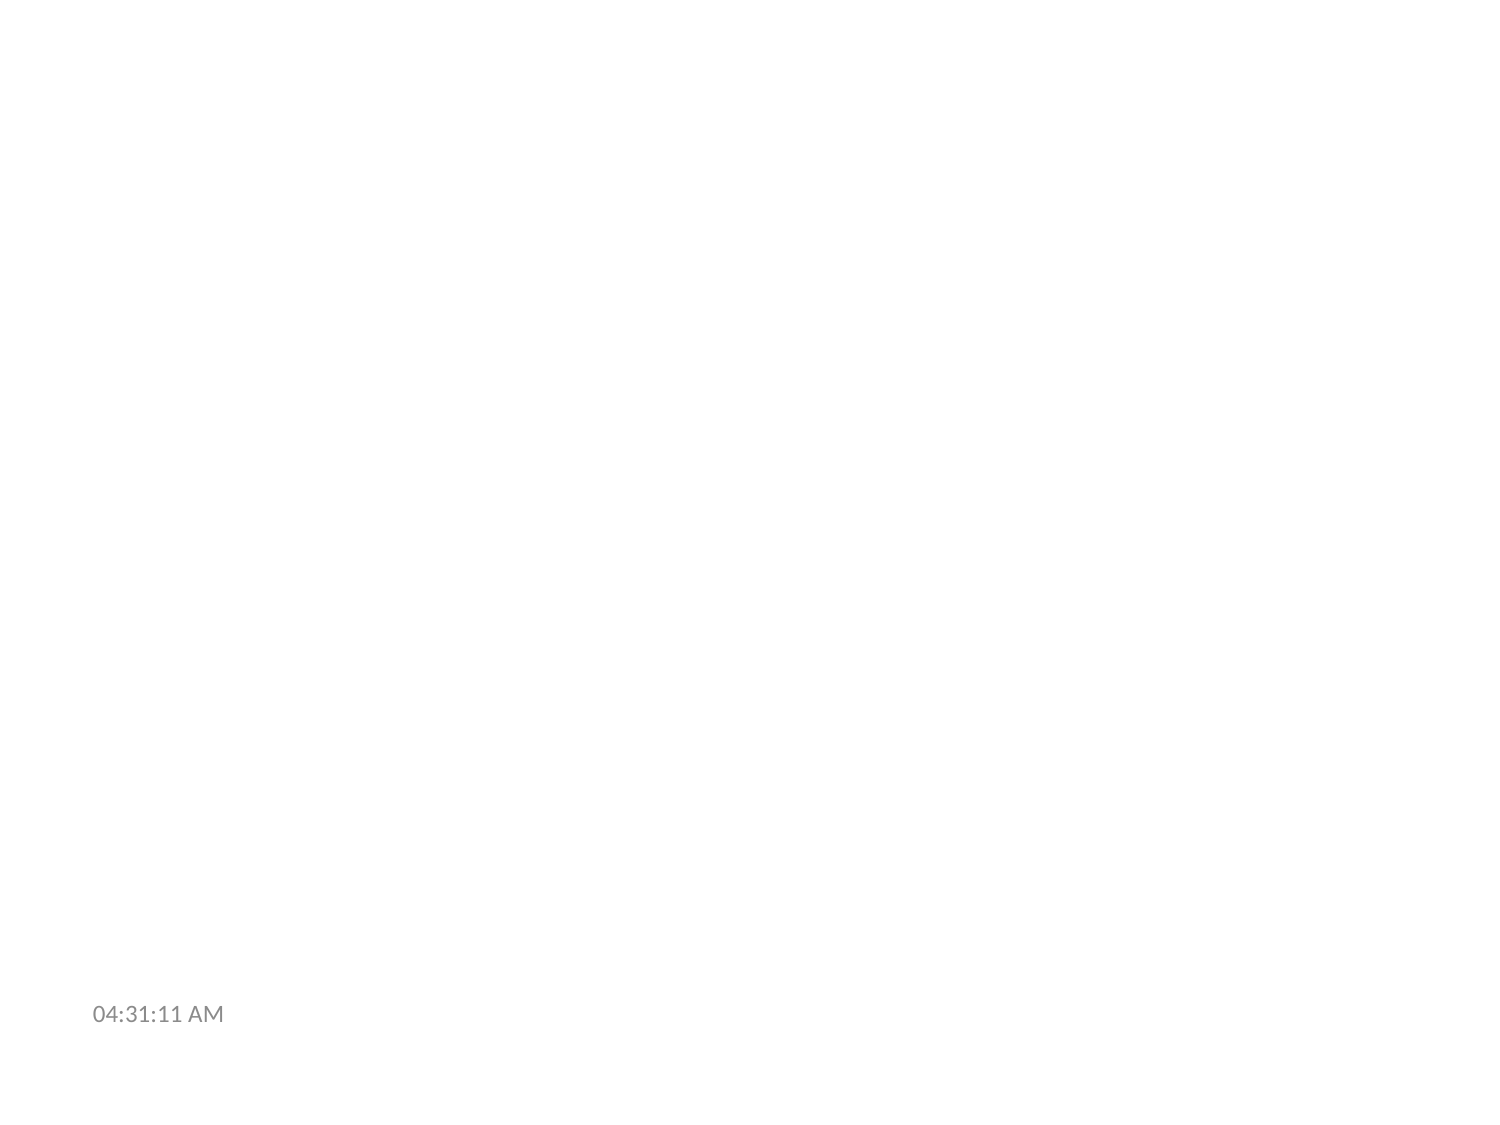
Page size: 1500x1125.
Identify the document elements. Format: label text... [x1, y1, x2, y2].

text_box 3:35:09 PM [77, 982, 428, 1043]
